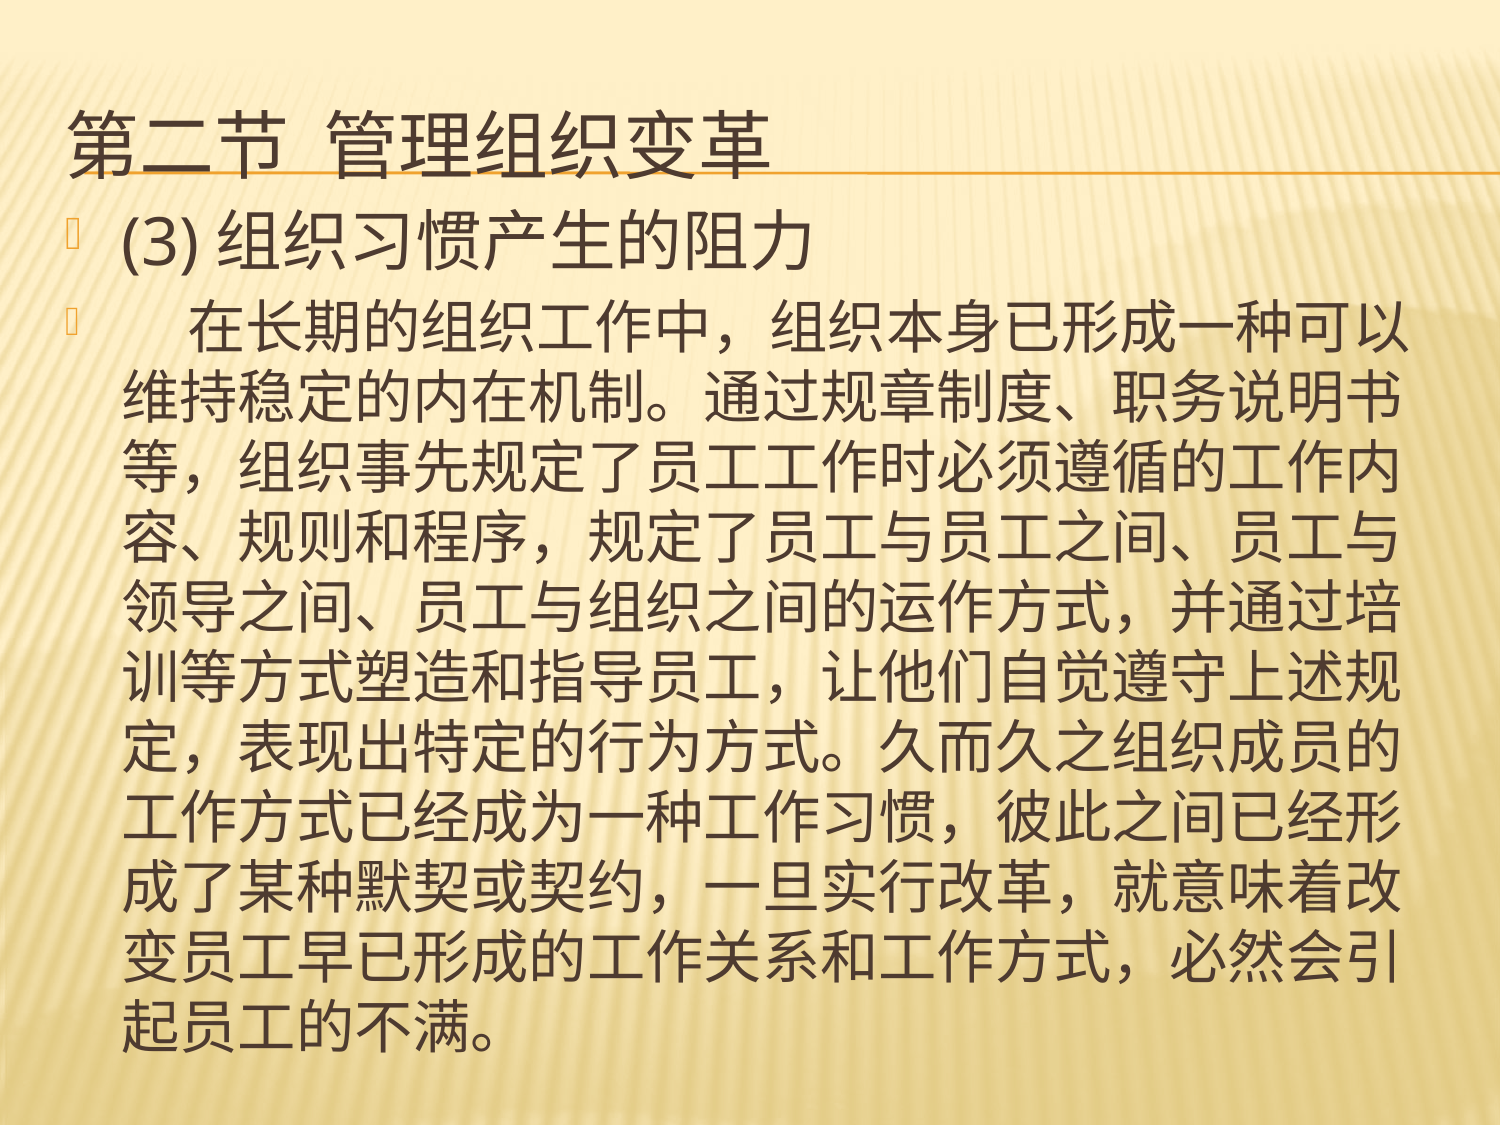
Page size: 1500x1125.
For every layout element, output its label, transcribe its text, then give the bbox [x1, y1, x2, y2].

title 第二节 管理组织变革 [50, 75, 1475, 190]
list (3)组织习惯产生的阻力 在长期的组织工作中，组织本身已形成一种可以维持稳定的内在机制。通过规章制度、职务说明书等，组织事先规定了员工工作时必须遵循的工作内容、规则和程序，规定了员工与员工之间、员工与领导之间、员工与组织之间的运作方式，并通过培训等方式塑造和指导员工，让他们自觉遵守上述规定，表现出特定的行为方式。久而久之组织成员的工作方式已经成为一种工作习惯，彼此之间已经形成了某种默契或契约，一旦实行改革，就意味着改变员工早已形成的工作关系和工作方式，必然会引起员工的不满。 [49, 190, 1476, 934]
